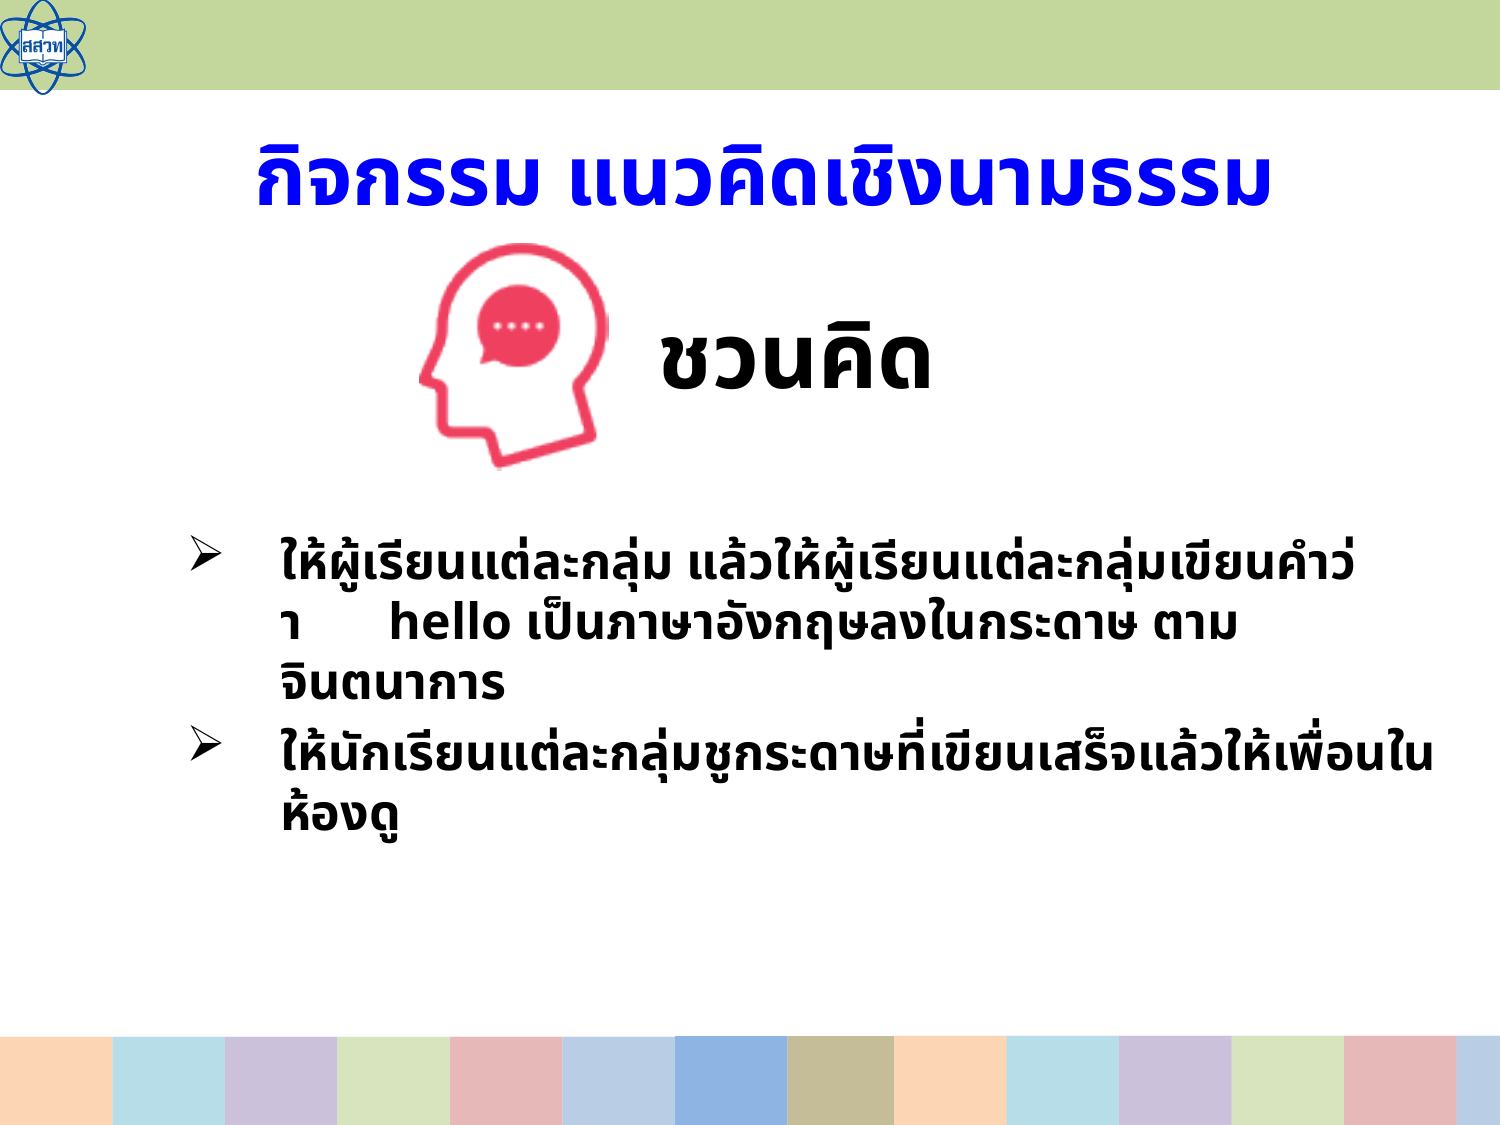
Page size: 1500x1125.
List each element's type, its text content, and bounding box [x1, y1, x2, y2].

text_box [159, 231, 1435, 474]
list ให้ผู้เรียนแต่ละกลุ่ม แล้วให้ผู้เรียนแต่ละกลุ่มเขียนคำว่า hello เป็นภาษาอังกฤษลงในกระดาษ ตามจินตนาการ ให้นักเรียนแต่ละกลุ่มชูกระดาษที่เขียนเสร็จแล้วให้เพื่อนในห้องดู [112, 522, 1463, 823]
picture [0, 0, 86, 95]
title กิจกรรม แนวคิดเชิงนามธรรม [29, 78, 1500, 266]
